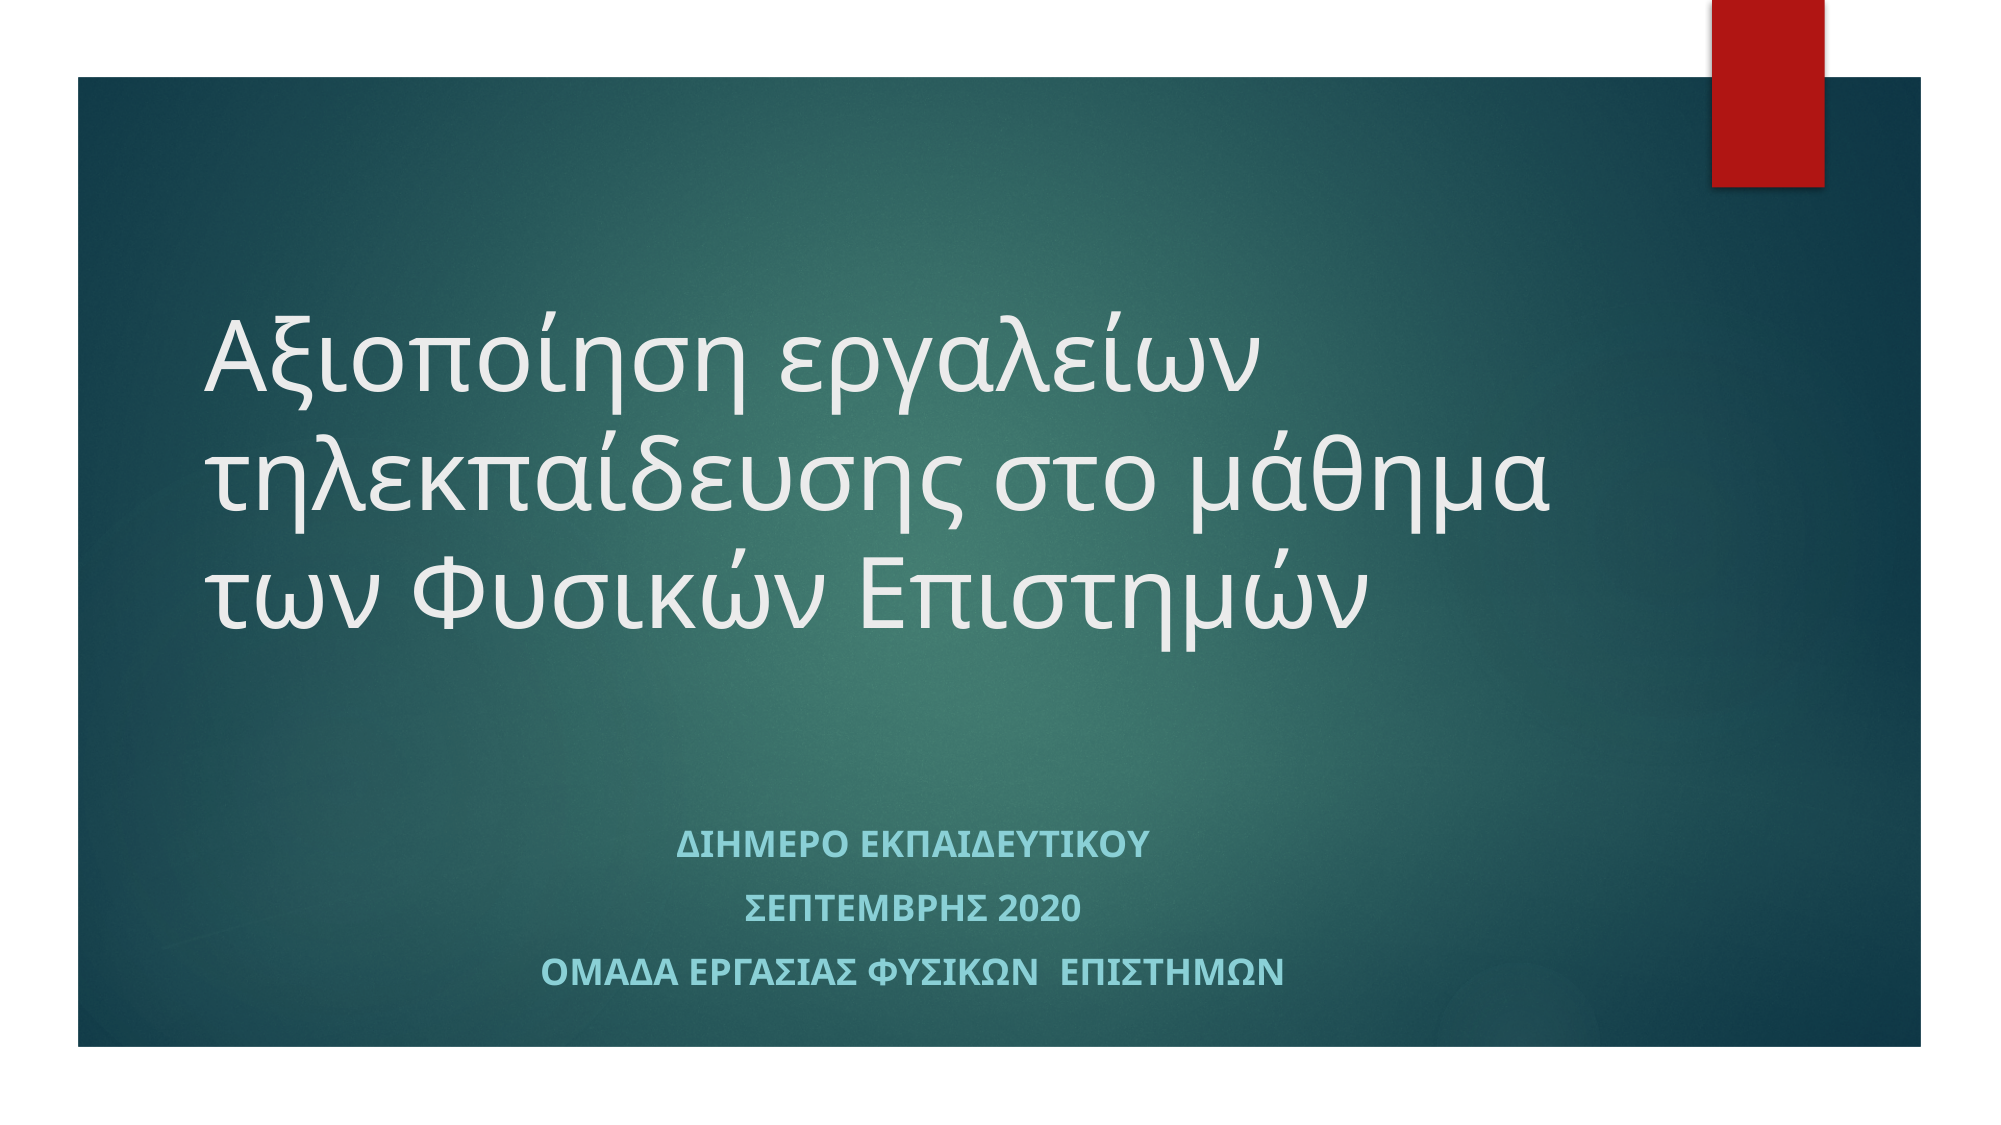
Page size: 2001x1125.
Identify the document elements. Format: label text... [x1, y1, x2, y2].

title Αξιοποίηση εργαλείων τηλεκπαίδευσης στο μάθημα των Φυσικών Επιστημών [189, 216, 1638, 657]
subtitle ΔΙΗΜΕΡΟ ΕΚΠΑΙΔΕΥΤΙΚΟΥ Σεπτεμβρησ 2020 ΟΜΑΔΑ εργασιασ ΦΥΣΙΚΩΝ επιστημων [189, 812, 1638, 1002]
